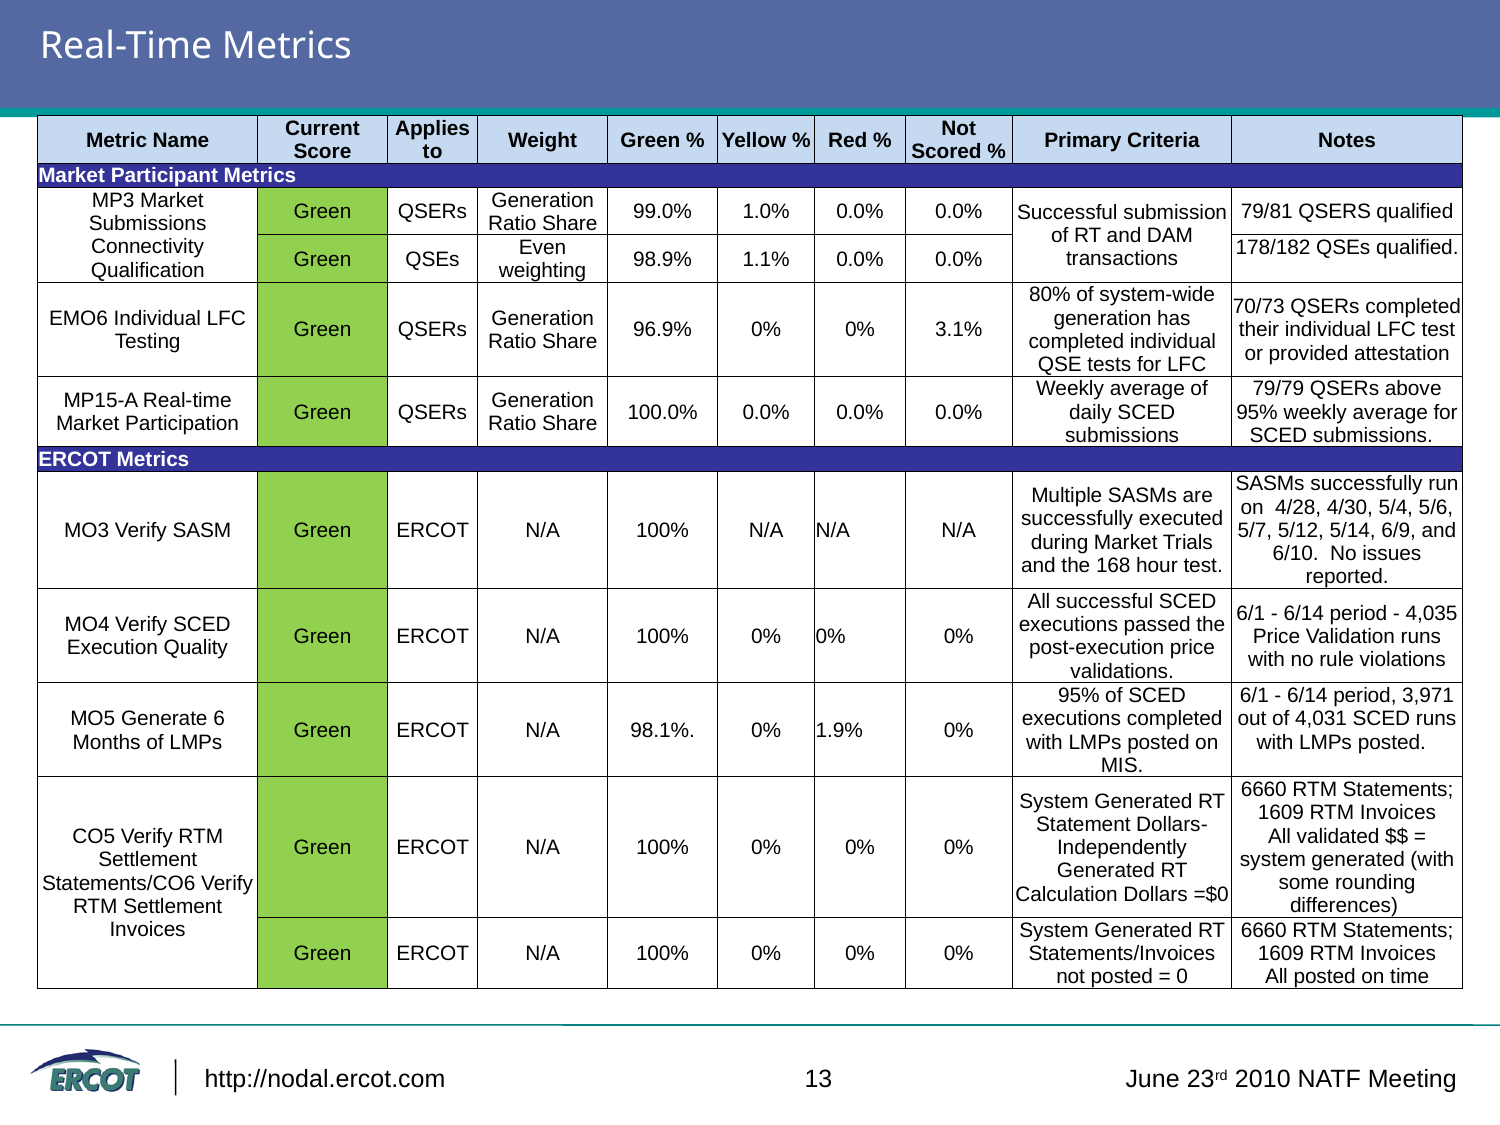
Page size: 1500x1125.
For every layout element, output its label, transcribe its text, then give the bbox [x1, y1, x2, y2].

table_cell N/A [478, 472, 607, 588]
table_cell System Generated RT Statement Dollars- Independently Generated RT Calculation Dollars =$0 [1013, 777, 1231, 917]
table_cell 3.1% [906, 283, 1012, 376]
table_cell MO4 Verify SCED Execution Quality [38, 589, 257, 682]
table_cell 0% [906, 918, 1012, 988]
table_cell 100% [608, 777, 717, 917]
table_cell 0% [906, 589, 1012, 682]
table_cell N/A [815, 472, 905, 588]
table_cell 6660 RTM Statements; 1609 RTM Invoices All validated $$ = system generated (with some rounding differences) [1232, 777, 1462, 917]
table_cell 79/81 QSERS qualified [1232, 188, 1462, 234]
table_cell ERCOT Metrics [38, 447, 1462, 471]
table_cell N/A [906, 472, 1012, 588]
table_cell Multiple SASMs are successfully executed during Market Trials and the 168 hour test. [1013, 472, 1231, 588]
table_header Current Score [258, 116, 387, 163]
table_cell QSERs [388, 283, 477, 376]
table_cell 0.0% [815, 188, 905, 234]
table_cell Green [258, 235, 387, 282]
title Real-Time Metrics [24, 0, 1500, 87]
table_cell MP15-A Real-time Market Participation [38, 377, 257, 446]
table_cell 0% [718, 283, 814, 376]
table_cell N/A [478, 589, 607, 682]
table_header Not Scored % [906, 116, 1012, 163]
table_cell 6/1 - 6/14 period - 4,035 Price Validation runs with no rule violations [1232, 589, 1462, 682]
table_cell 80% of system-wide generation has completed individual QSE tests for LFC [1013, 283, 1231, 376]
footer http://nodal.ercot.com 13 June 23rd 2010 NATF Meeting [189, 1054, 1476, 1125]
table_cell 99.0% [608, 188, 717, 234]
table_cell 0% [906, 683, 1012, 776]
table_header Notes [1232, 116, 1462, 163]
table_cell Generation Ratio Share [478, 283, 607, 376]
table_cell EMO6 Individual LFC Testing [38, 283, 257, 376]
table_cell System Generated RT Statements/Invoices not posted = 0 [1013, 918, 1231, 988]
table_cell Even weighting [478, 235, 607, 282]
table_cell 0.0% [906, 188, 1012, 234]
table_cell 0% [906, 777, 1012, 917]
table_cell Green [258, 589, 387, 682]
table_cell N/A [478, 683, 607, 776]
table_cell Green [258, 683, 387, 776]
table_cell Successful submission of RT and DAM transactions [1013, 188, 1231, 282]
table_cell 100.0% [608, 377, 717, 446]
table_cell 1.0% [718, 188, 814, 234]
table_cell ERCOT [388, 472, 477, 588]
table_cell 70/73 QSERs completed their individual LFC test or provided attestation [1232, 283, 1462, 376]
table_cell 0% [718, 589, 814, 682]
table_cell 0.0% [906, 377, 1012, 446]
table_cell QSERs [388, 188, 477, 234]
table_header Primary Criteria [1013, 116, 1231, 163]
table_cell 98.9% [608, 235, 717, 282]
table_cell All successful SCED executions passed the post-execution price validations. [1013, 589, 1231, 682]
table_cell ERCOT [388, 777, 477, 917]
table_cell 100% [608, 918, 717, 988]
table_cell 6660 RTM Statements; 1609 RTM Invoices All posted on time [1232, 918, 1462, 988]
table_cell Green [258, 918, 387, 988]
table_cell Market Participant Metrics [38, 164, 1462, 187]
table_cell N/A [718, 472, 814, 588]
table_cell 100% [608, 472, 717, 588]
picture [24, 1041, 145, 1107]
table_cell N/A [478, 918, 607, 988]
table_cell 1.1% [718, 235, 814, 282]
table_cell 79/79 QSERs above 95% weekly average for SCED submissions. [1232, 377, 1462, 446]
table_cell 0% [718, 777, 814, 917]
table_cell SASMs successfully run on 4/28, 4/30, 5/4, 5/6, 5/7, 5/12, 5/14, 6/9, and 6/10. No issues reported. [1232, 472, 1462, 588]
table_cell 98.1%. [608, 683, 717, 776]
table_cell 95% of SCED executions completed with LMPs posted on MIS. [1013, 683, 1231, 776]
table_cell QSEs [388, 235, 477, 282]
table_cell Green [258, 377, 387, 446]
table_cell Weekly average of daily SCED submissions [1013, 377, 1231, 446]
table_cell 1.9% [815, 683, 905, 776]
table_cell 0% [815, 918, 905, 988]
table_cell ERCOT [388, 683, 477, 776]
table_cell 0% [815, 777, 905, 917]
table_cell 0% [815, 589, 905, 682]
table_cell 0.0% [906, 235, 1012, 282]
table_cell Generation Ratio Share [478, 377, 607, 446]
table_cell 0.0% [815, 377, 905, 446]
table_cell 6/1 - 6/14 period, 3,971 out of 4,031 SCED runs with LMPs posted. [1232, 683, 1462, 776]
table_cell ERCOT [388, 589, 477, 682]
table_header Red % [815, 116, 905, 163]
table_header Metric Name [38, 116, 257, 163]
table_cell QSERs [388, 377, 477, 446]
table_header Applies to [388, 116, 477, 163]
table_cell Green [258, 188, 387, 234]
table_cell 96.9% [608, 283, 717, 376]
table_cell 178/182 QSEs qualified. [1232, 235, 1462, 282]
table_cell MO5 Generate 6 Months of LMPs [38, 683, 257, 776]
table_cell Green [258, 472, 387, 588]
table_cell Green [258, 283, 387, 376]
table_header Yellow % [718, 116, 814, 163]
table_cell MP3 Market Submissions Connectivity Qualification [38, 188, 257, 282]
table_cell CO5 Verify RTM Settlement Statements/CO6 Verify RTM Settlement Invoices [38, 777, 257, 988]
table_header Weight [478, 116, 607, 163]
table_cell 0% [718, 683, 814, 776]
table_header Green % [608, 116, 717, 163]
table_cell 0.0% [815, 235, 905, 282]
table_cell Green [258, 777, 387, 917]
table_cell 0% [815, 283, 905, 376]
table_cell 0.0% [718, 377, 814, 446]
table_cell N/A [478, 777, 607, 917]
table_cell MO3 Verify SASM [38, 472, 257, 588]
table_cell ERCOT [388, 918, 477, 988]
table_cell 0% [718, 918, 814, 988]
table_cell 100% [608, 589, 717, 682]
table_cell Generation Ratio Share [478, 188, 607, 234]
